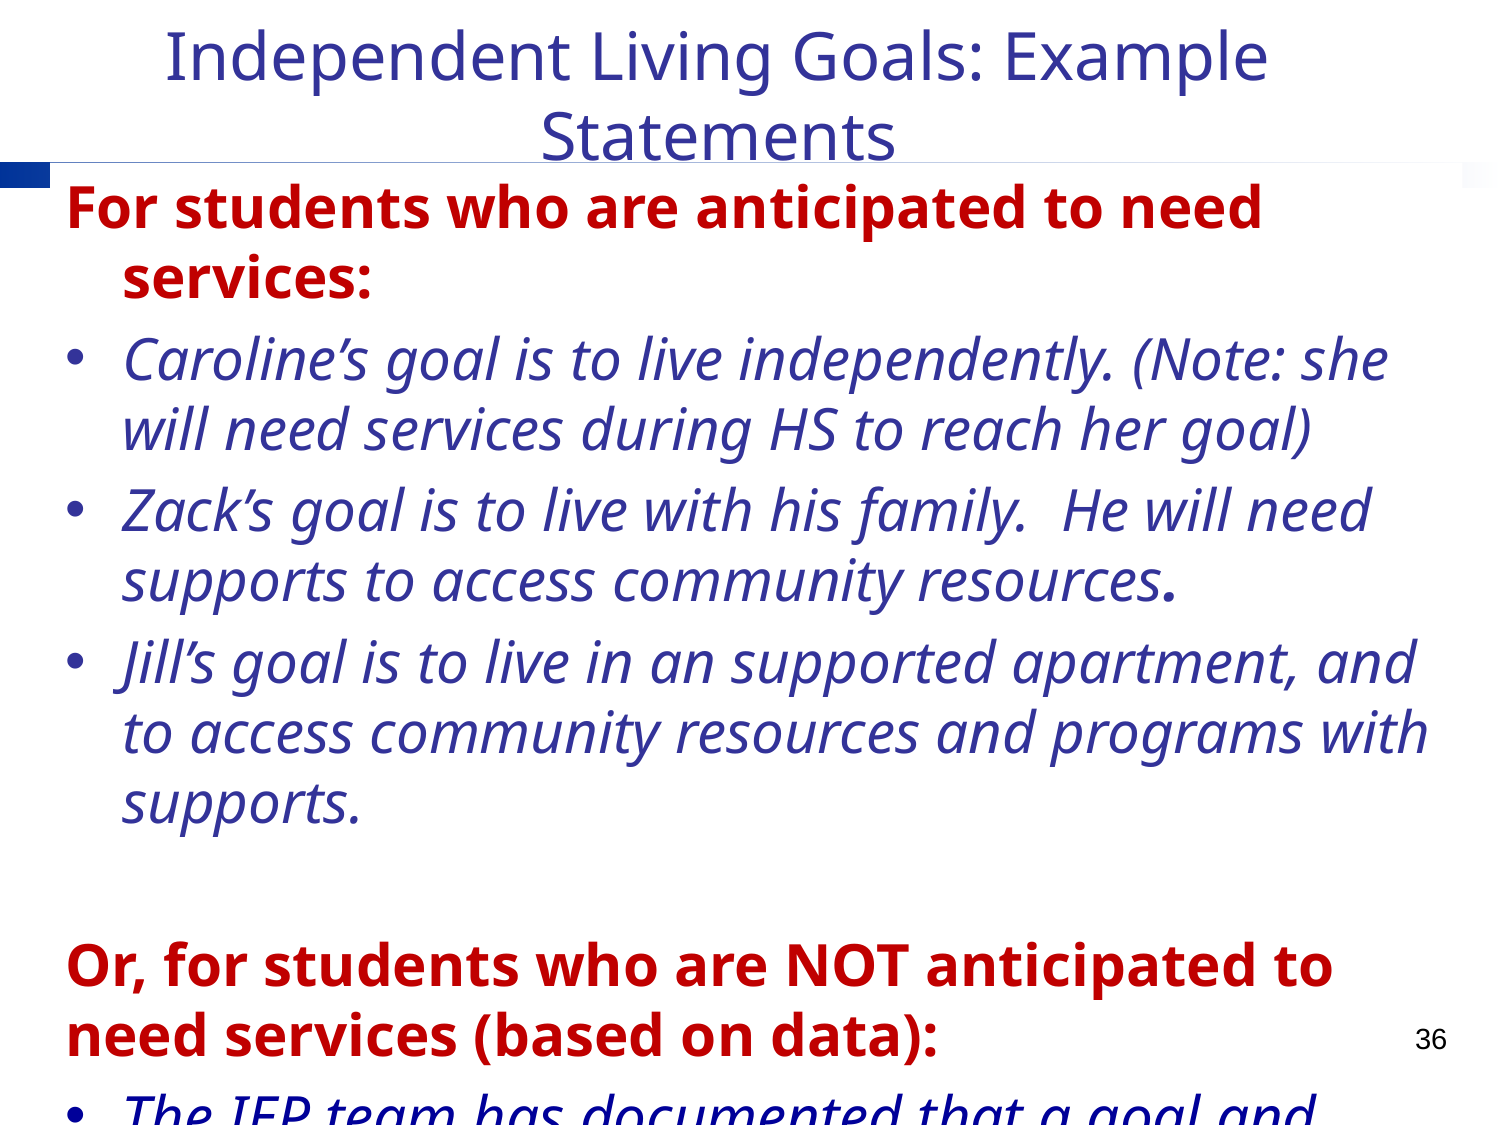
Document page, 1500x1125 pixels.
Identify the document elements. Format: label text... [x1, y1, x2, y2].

title Independent Living Goals: Example Statements [37, 37, 1400, 150]
slide_number 36 [1387, 1012, 1463, 1091]
list For students who are anticipated to need services: Caroline’s goal is to live independently. (Note: she will need services during HS to reach her goal) Zack’s goal is to live with his family. He will need supports to access community resources. Jill’s goal is to live in an supported apartment, and to access community resources and programs with supports. Or, for students who are NOT anticipated to need services (based on data): The IEP team has documented that a goal and services in this area are not needed at this time. [50, 162, 1463, 1038]
